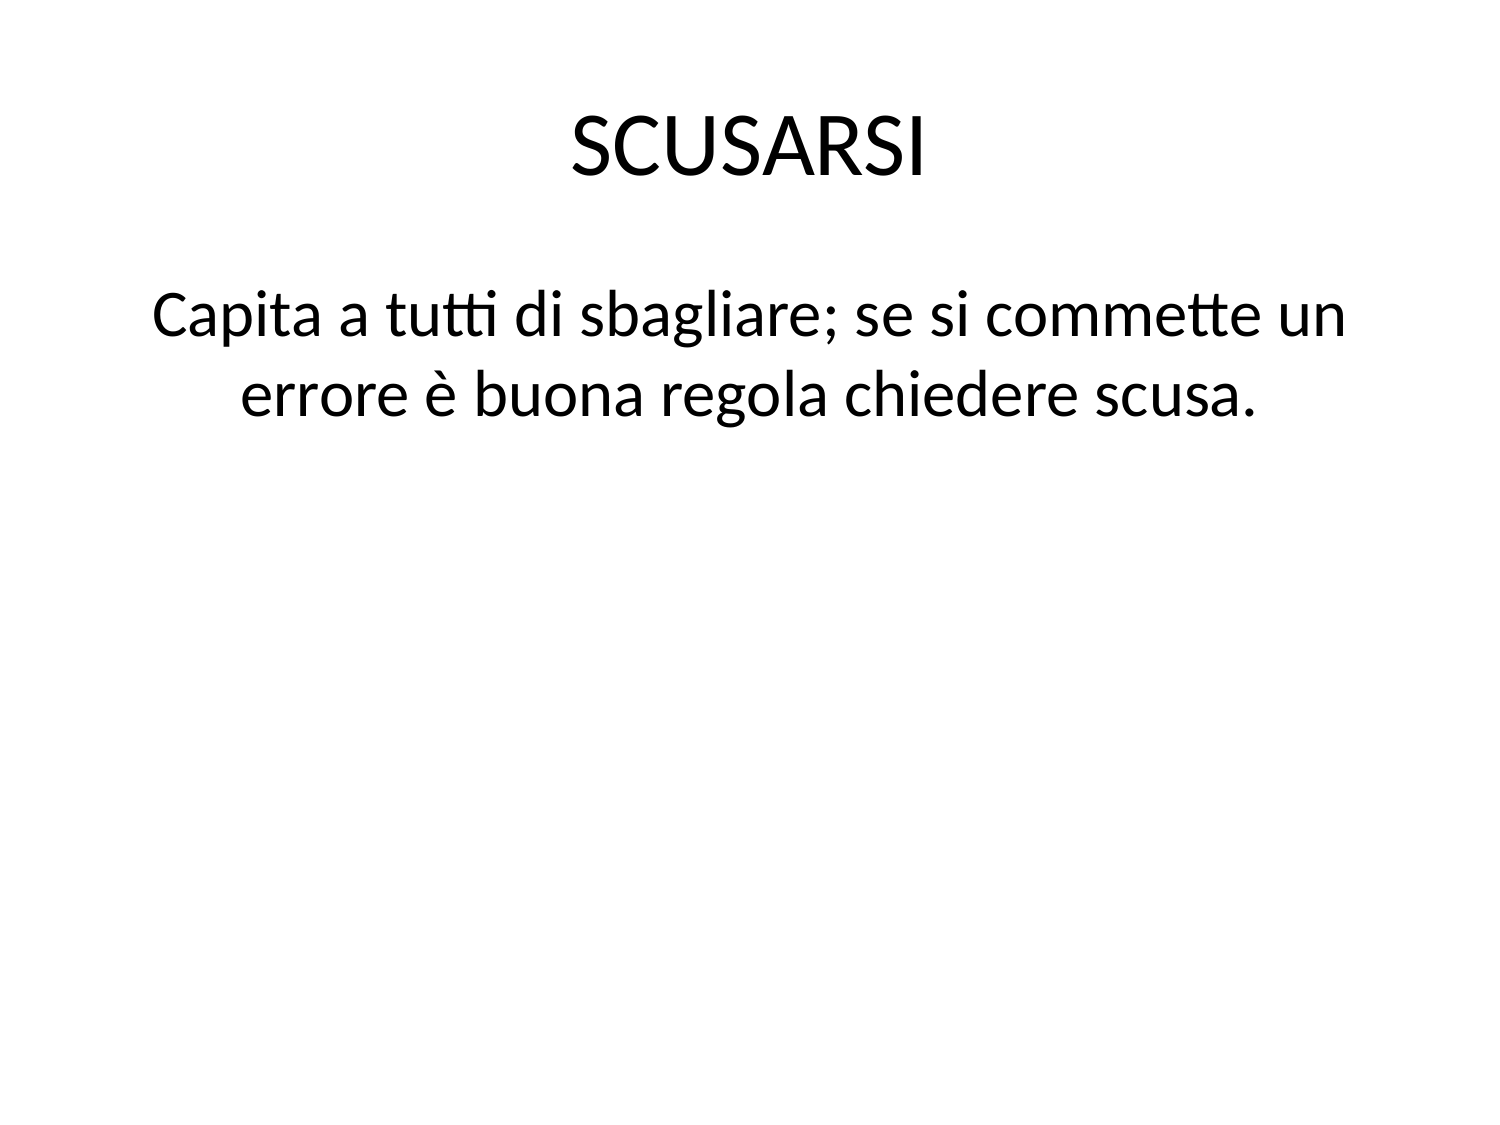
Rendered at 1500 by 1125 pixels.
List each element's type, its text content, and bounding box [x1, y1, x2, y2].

title SCUSARSI [75, 45, 1425, 233]
list Capita a tutti di sbagliare; se si commette un errore è buona regola chiedere scusa. [75, 262, 1425, 1005]
